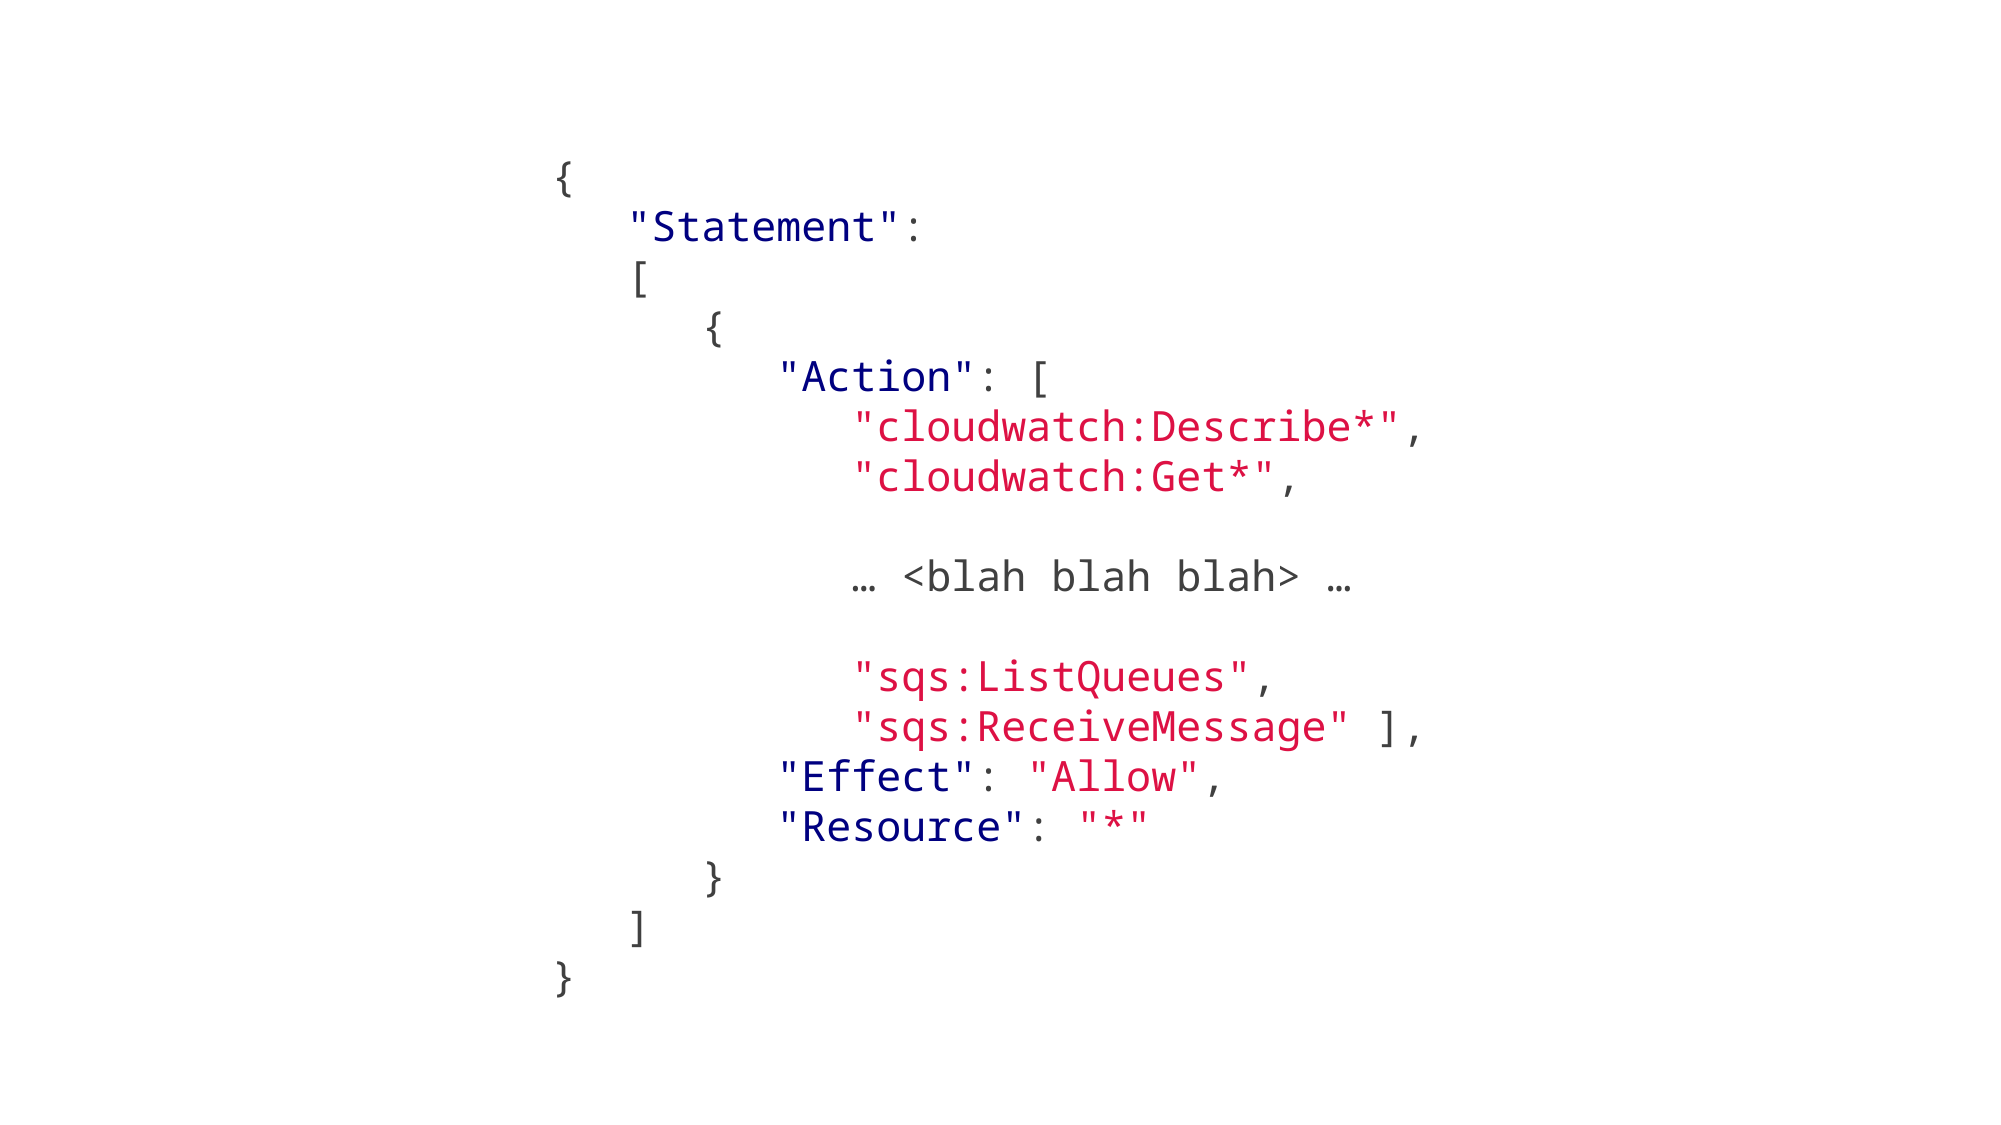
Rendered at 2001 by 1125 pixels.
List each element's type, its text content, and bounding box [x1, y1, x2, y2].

text_box { "Statement": [ { "Action": [ "cloudwatch:Describe*", "cloudwatch:Get*", … <blah blah blah> … "sqs:ListQueues", "sqs:ReceiveMessage" ], "Effect": "Allow", "Resource": "*" } ] } [551, 149, 1549, 1001]
